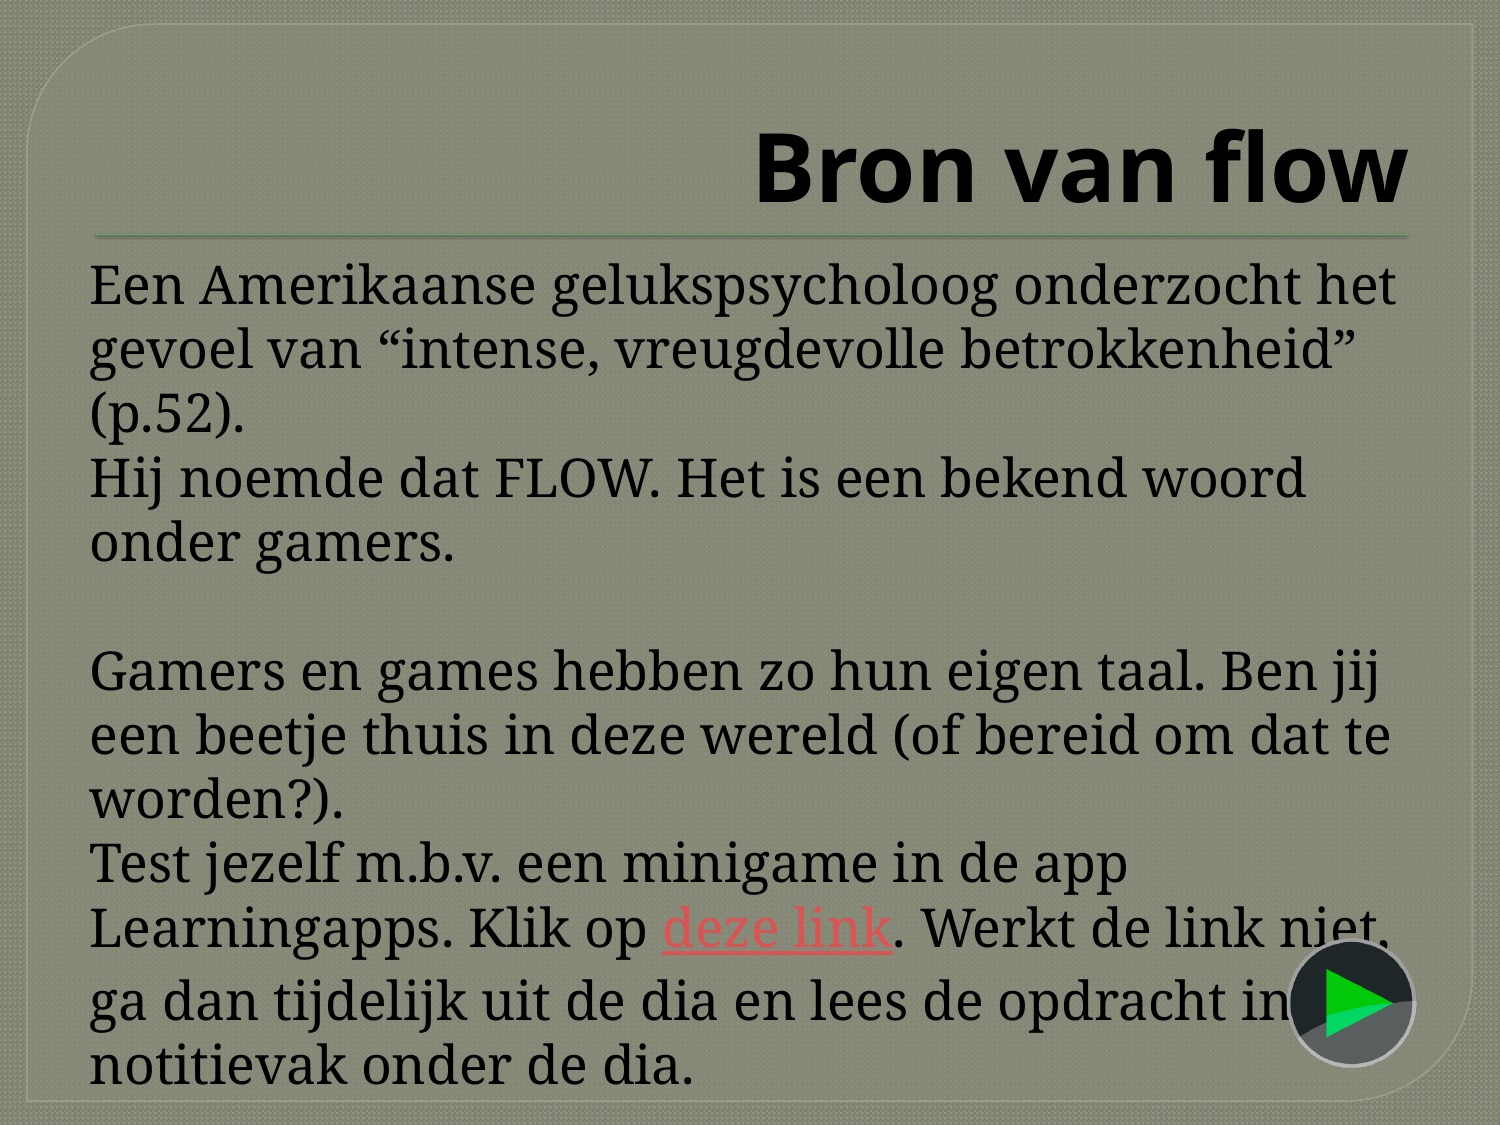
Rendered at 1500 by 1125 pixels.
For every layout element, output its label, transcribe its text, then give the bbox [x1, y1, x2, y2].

picture [1269, 920, 1434, 1085]
list Een Amerikaanse gelukspsycholoog onderzocht het gevoel van “intense, vreugdevolle betrokkenheid” (p.52). Hij noemde dat FLOW. Het is een bekend woord onder gamers. Gamers en games hebben zo hun eigen taal. Ben jij een beetje thuis in deze wereld (of bereid om dat te worden?). Test jezelf m.b.v. een minigame in de app Learningapps. Klik op deze link. Werkt de link niet, ga dan tijdelijk uit de dia en lees de opdracht in het notitievak onder de dia. [75, 243, 1436, 1106]
title Bron van flow [75, 41, 1425, 230]
